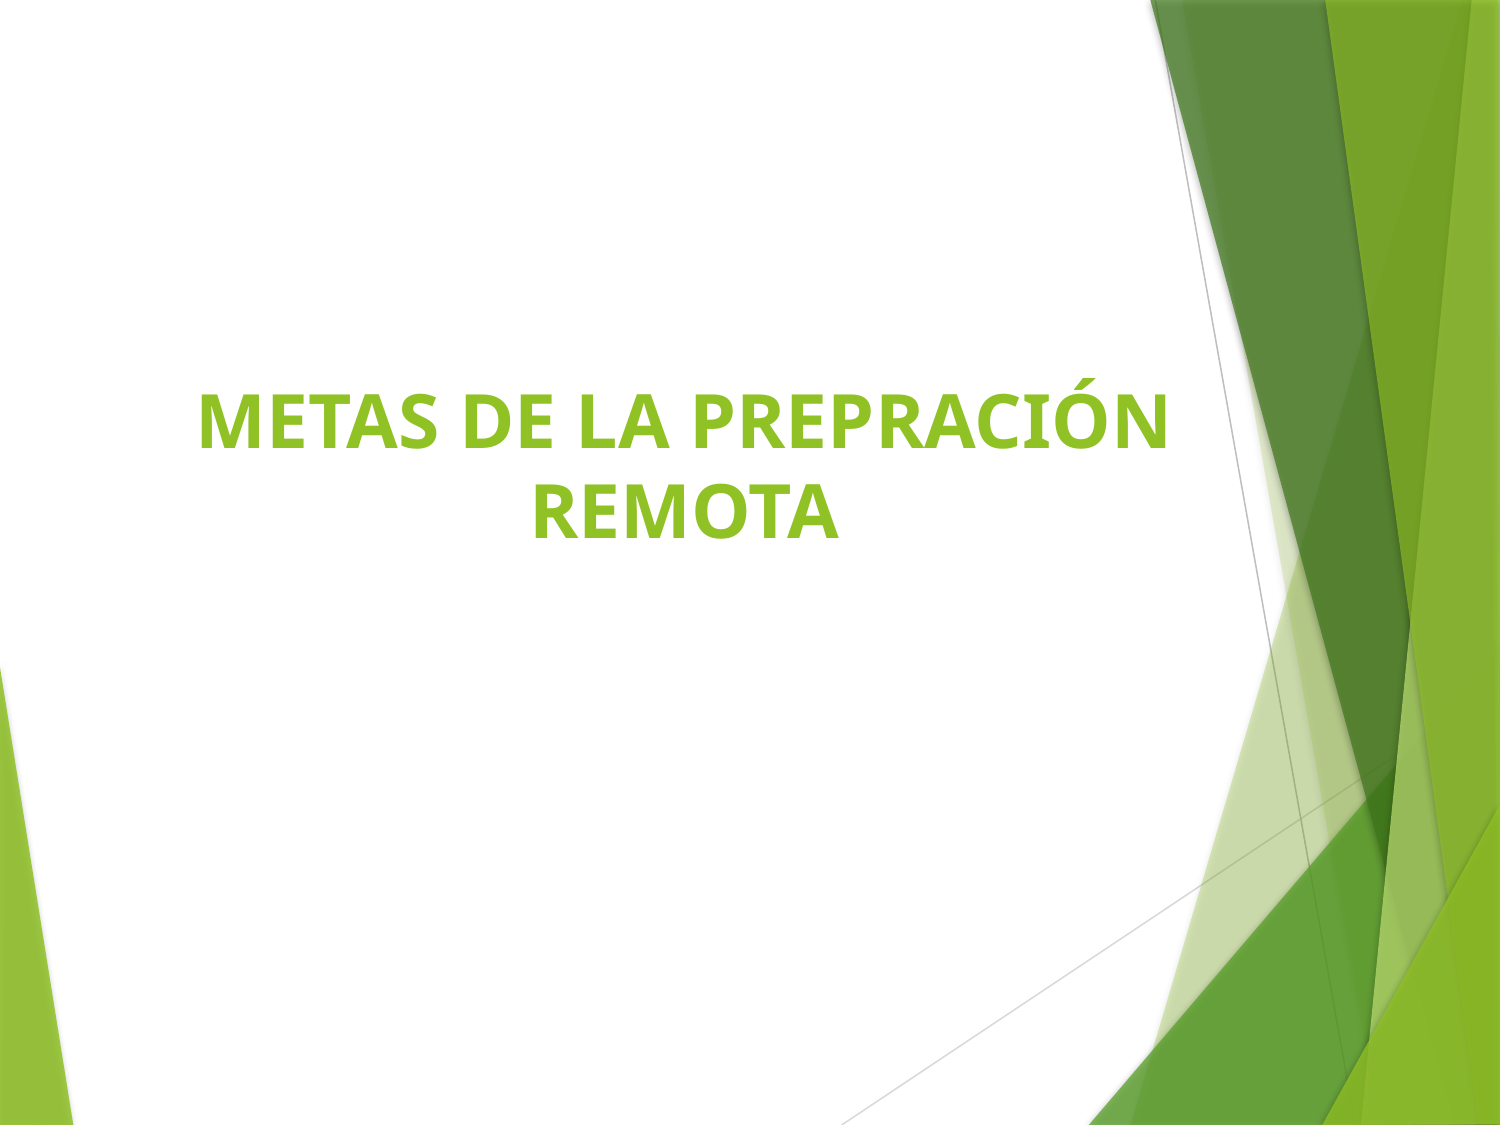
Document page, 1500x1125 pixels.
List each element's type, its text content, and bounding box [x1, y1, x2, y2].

title METAS DE LA PREPRACIÓN REMOTA [163, 365, 1205, 583]
